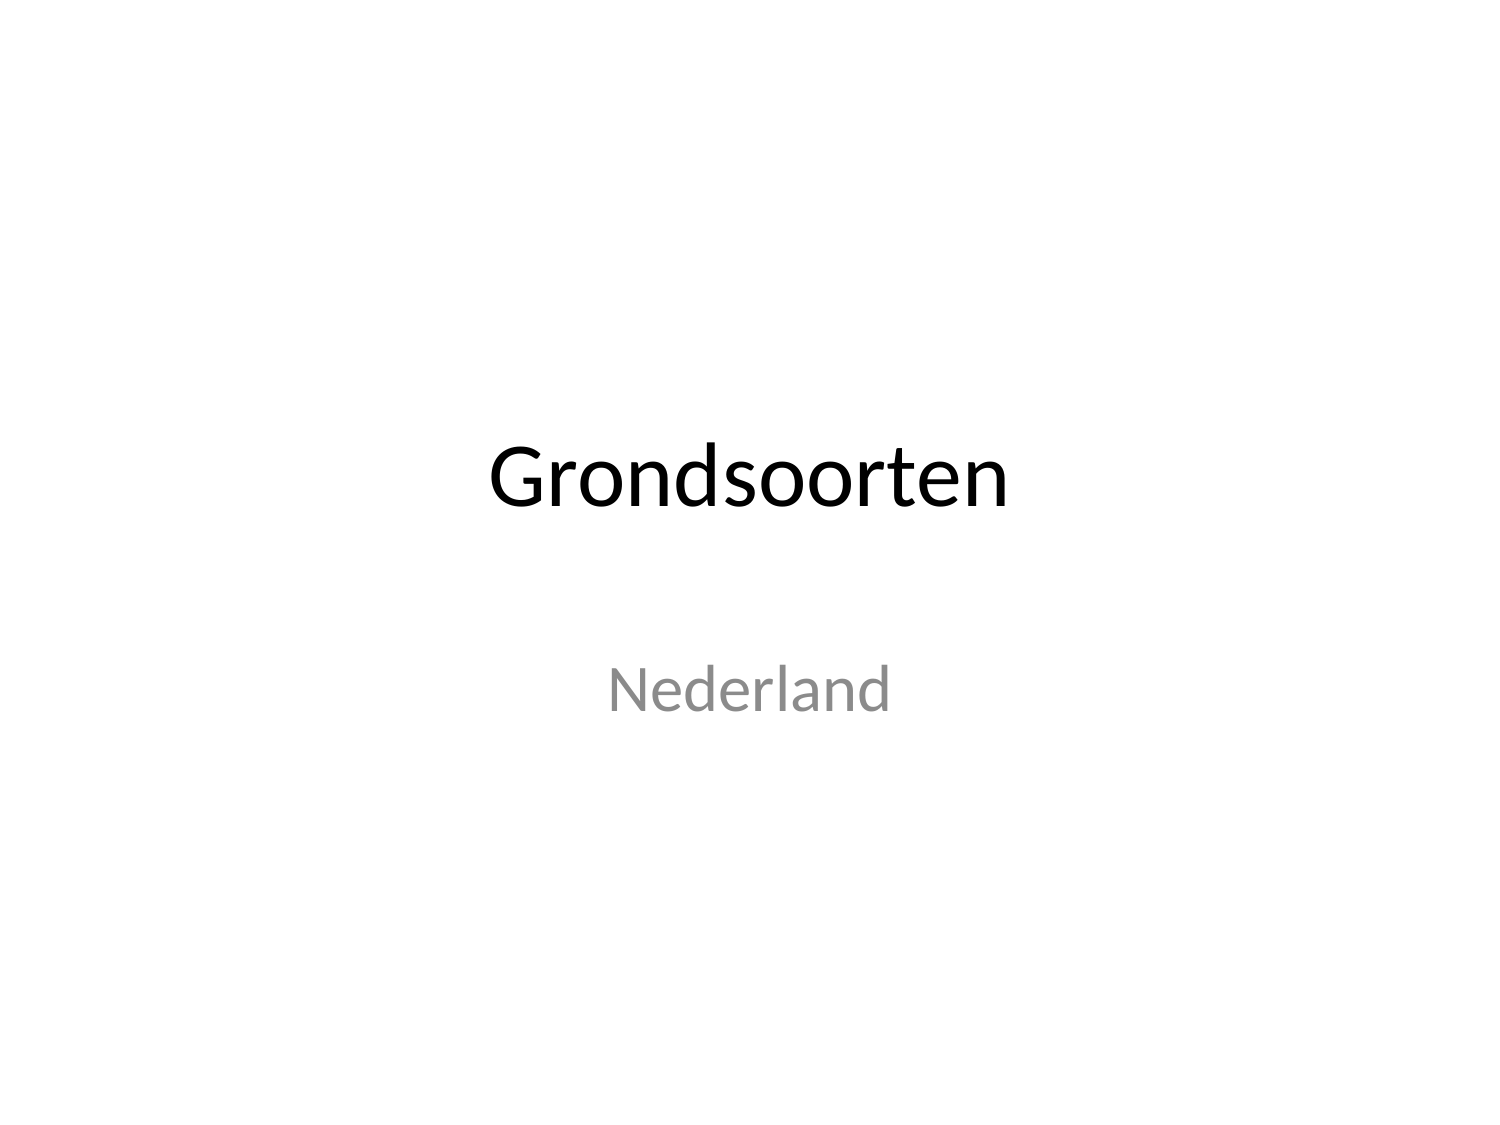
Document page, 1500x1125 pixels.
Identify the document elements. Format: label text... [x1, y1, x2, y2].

subtitle Nederland [225, 637, 1275, 925]
title Grondsoorten [112, 349, 1388, 591]
